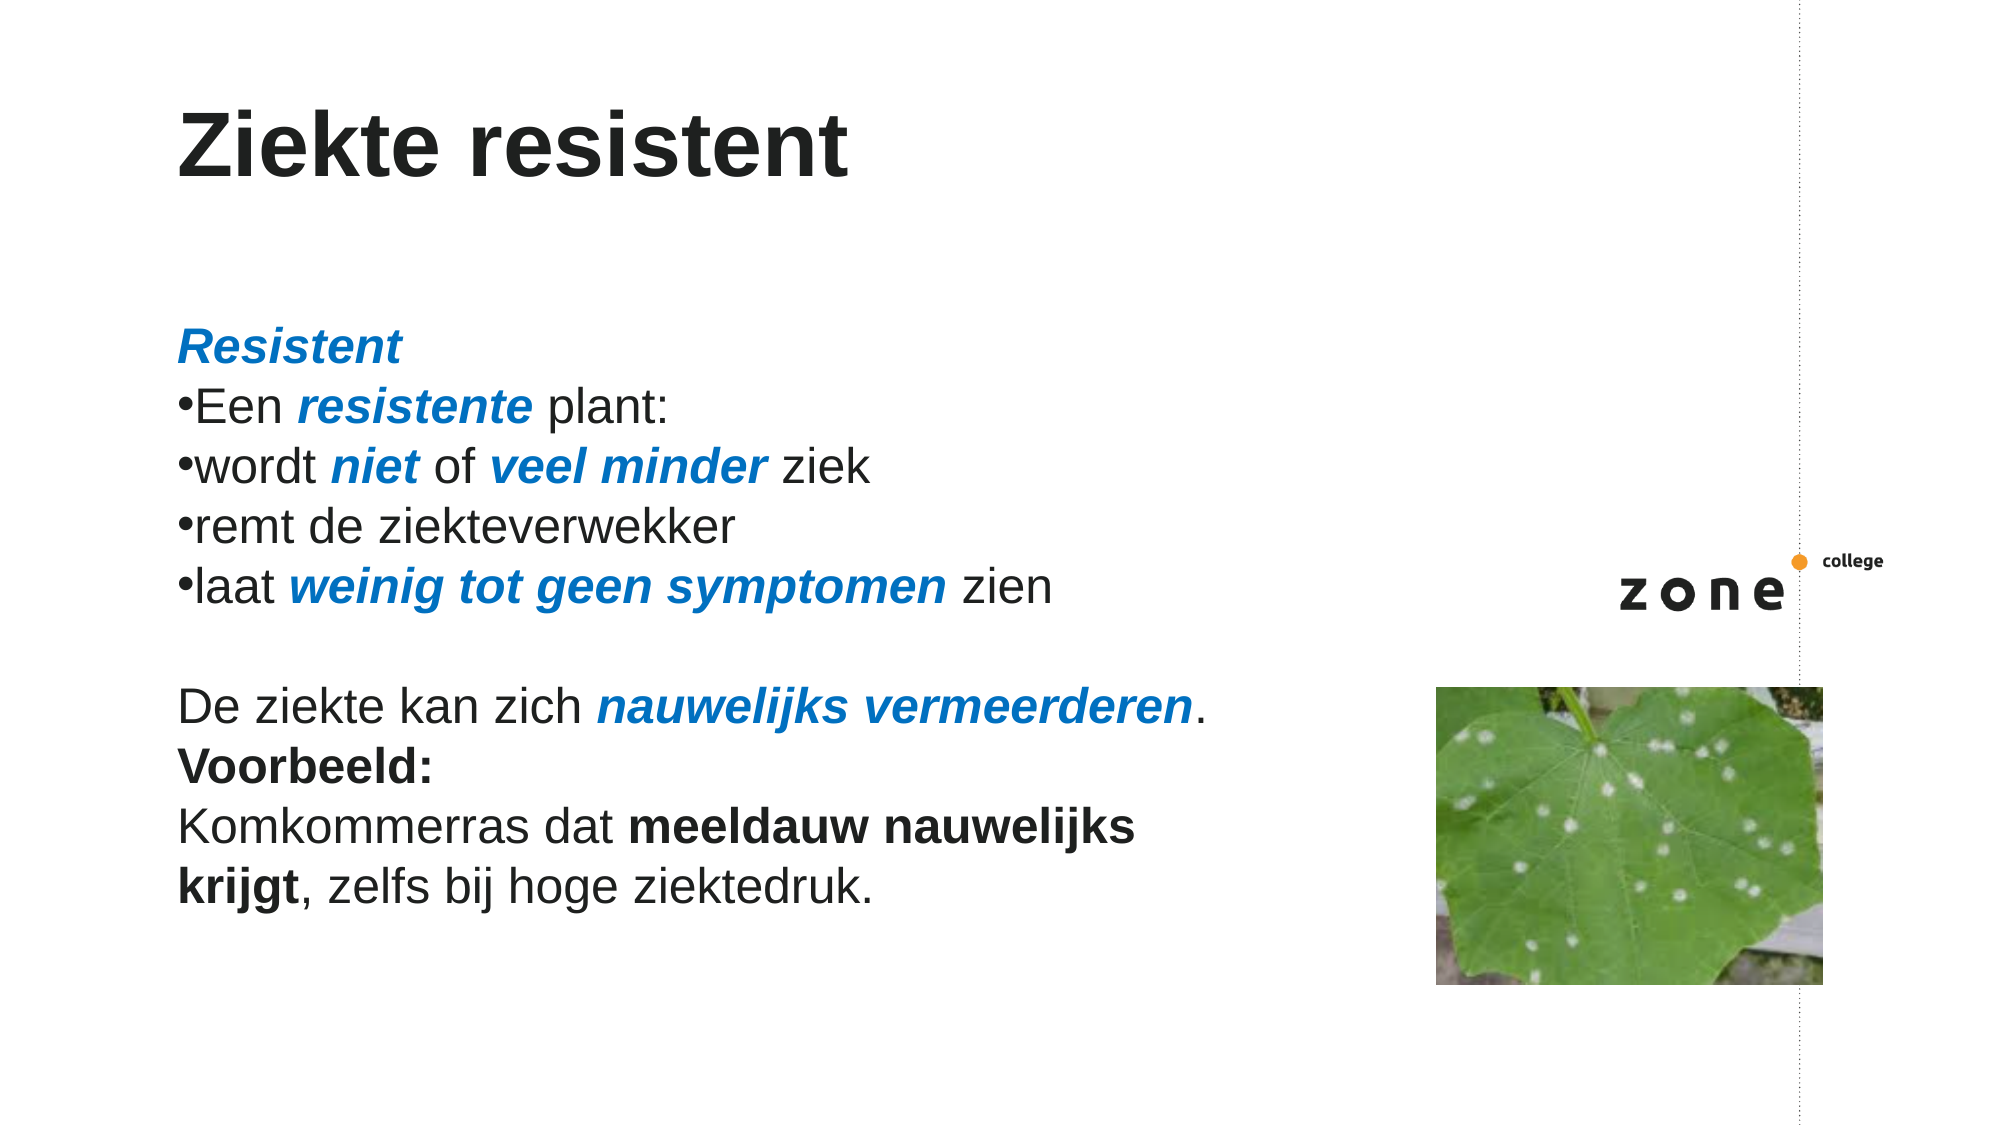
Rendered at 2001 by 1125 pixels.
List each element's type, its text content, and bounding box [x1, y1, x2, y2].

list Resistent Een resistente plant: wordt niet of veel minder ziek remt de ziekteverwekker laat weinig tot geen symptomen zien De ziekte kan zich nauwelijks vermeerderen. Voorbeeld: Komkommerras dat meeldauw nauwelijks krijgt, zelfs bij hoge ziektedruk. [177, 313, 1269, 1091]
title Ziekte resistent [177, 97, 1471, 261]
picture [1436, 0, 2001, 1125]
